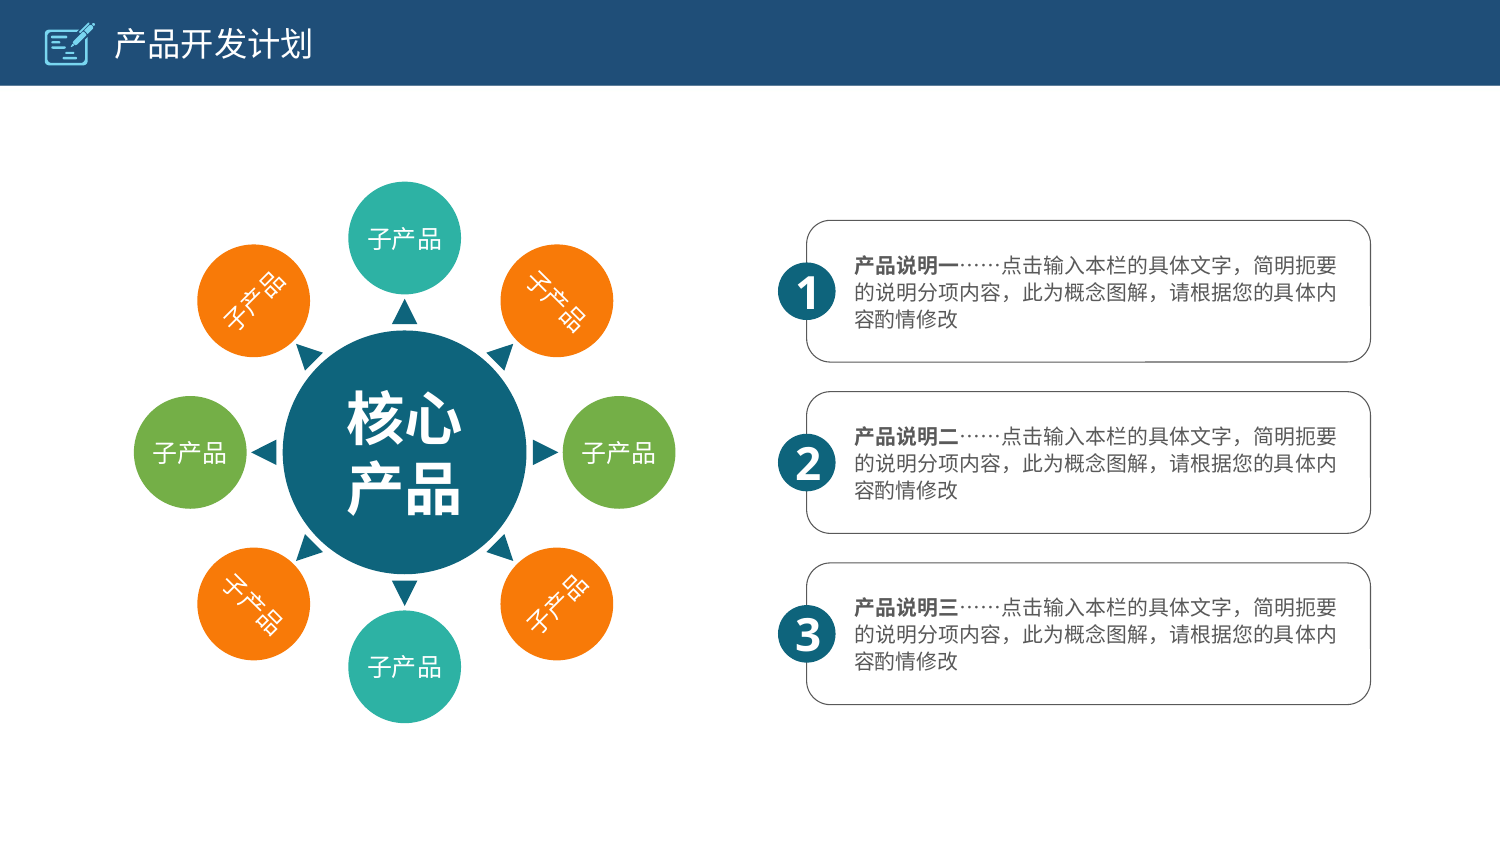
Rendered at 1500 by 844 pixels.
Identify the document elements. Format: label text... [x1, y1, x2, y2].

text_box [294, 532, 325, 564]
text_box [777, 262, 836, 321]
text_box [804, 389, 1373, 536]
text_box [804, 560, 1373, 707]
text_box [390, 578, 420, 609]
text_box 子产品 [131, 393, 249, 511]
text_box 子产品 [498, 545, 616, 663]
text_box 产品说明三……点击输入本栏的具体文字，简明扼要的说明分项内容，此为概念图解，请根据您的具体内容酌情修改 [854, 592, 1337, 675]
text_box 子产品 [195, 545, 313, 663]
text_box 产品说明一……点击输入本栏的具体文字，简明扼要的说明分项内容，此为概念图解，请根据您的具体内容酌情修改 [854, 250, 1337, 332]
text_box [804, 218, 1373, 365]
text_box [294, 341, 326, 373]
text_box 子产品 [560, 393, 678, 511]
text_box [44, 22, 95, 66]
text_box [280, 328, 529, 577]
text_box 子产品 [195, 242, 313, 360]
text_box 产品说明二……点击输入本栏的具体文字，简明扼要的说明分项内容，此为概念图解，请根据您的具体内容酌情修改 [854, 421, 1337, 503]
text_box [484, 341, 516, 373]
text_box [390, 296, 420, 327]
text_box 子产品 [346, 608, 464, 726]
text_box 子产品 [498, 242, 616, 360]
text_box [248, 437, 279, 467]
text_box [530, 437, 561, 467]
text_box 核心产品 [332, 381, 477, 522]
text_box [484, 532, 516, 563]
text_box 子产品 [346, 179, 464, 297]
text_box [777, 604, 836, 663]
title 产品开发计划 [99, 20, 550, 66]
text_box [777, 433, 836, 492]
picture [0, 0, 1500, 844]
